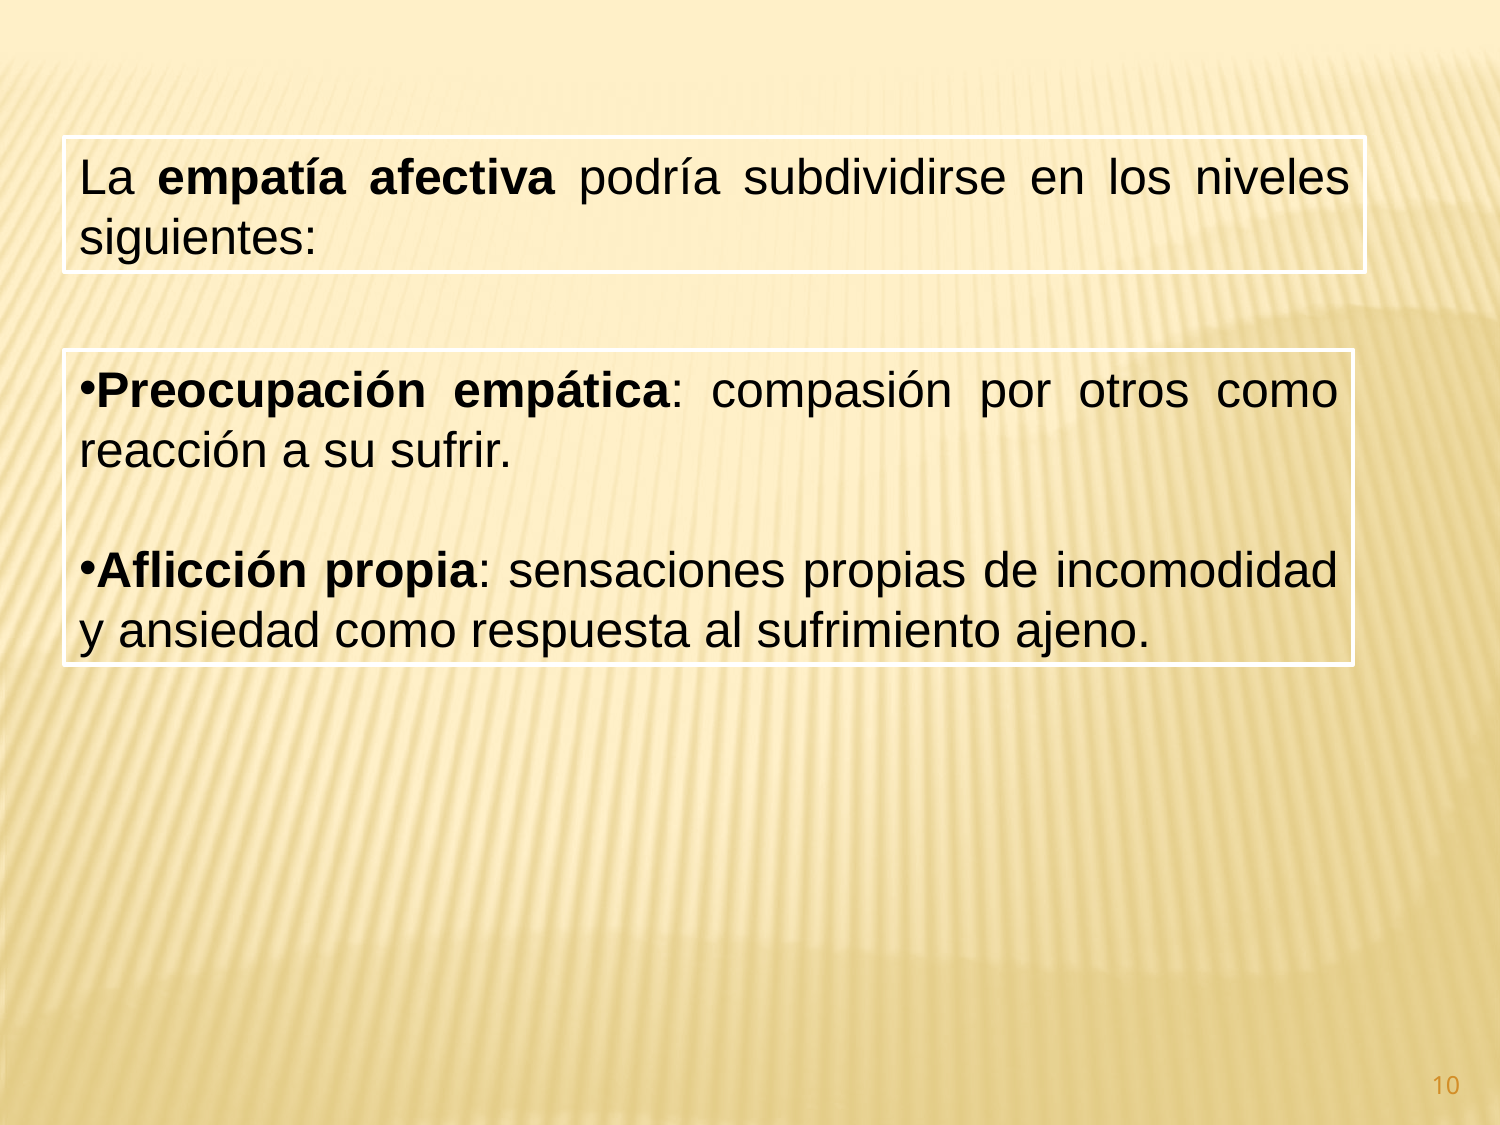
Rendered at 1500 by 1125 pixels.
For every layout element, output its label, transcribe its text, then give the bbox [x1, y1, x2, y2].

text_box La empatía afectiva podría subdividirse en los niveles siguientes: [62, 135, 1367, 274]
slide_number 10 [1350, 1062, 1475, 1103]
text_box Preocupación empática: compasión por otros como reacción a su sufrir. Aflicción propia: sensaciones propias de incomodidad y ansiedad como respuesta al sufrimiento ajeno. [62, 348, 1355, 667]
